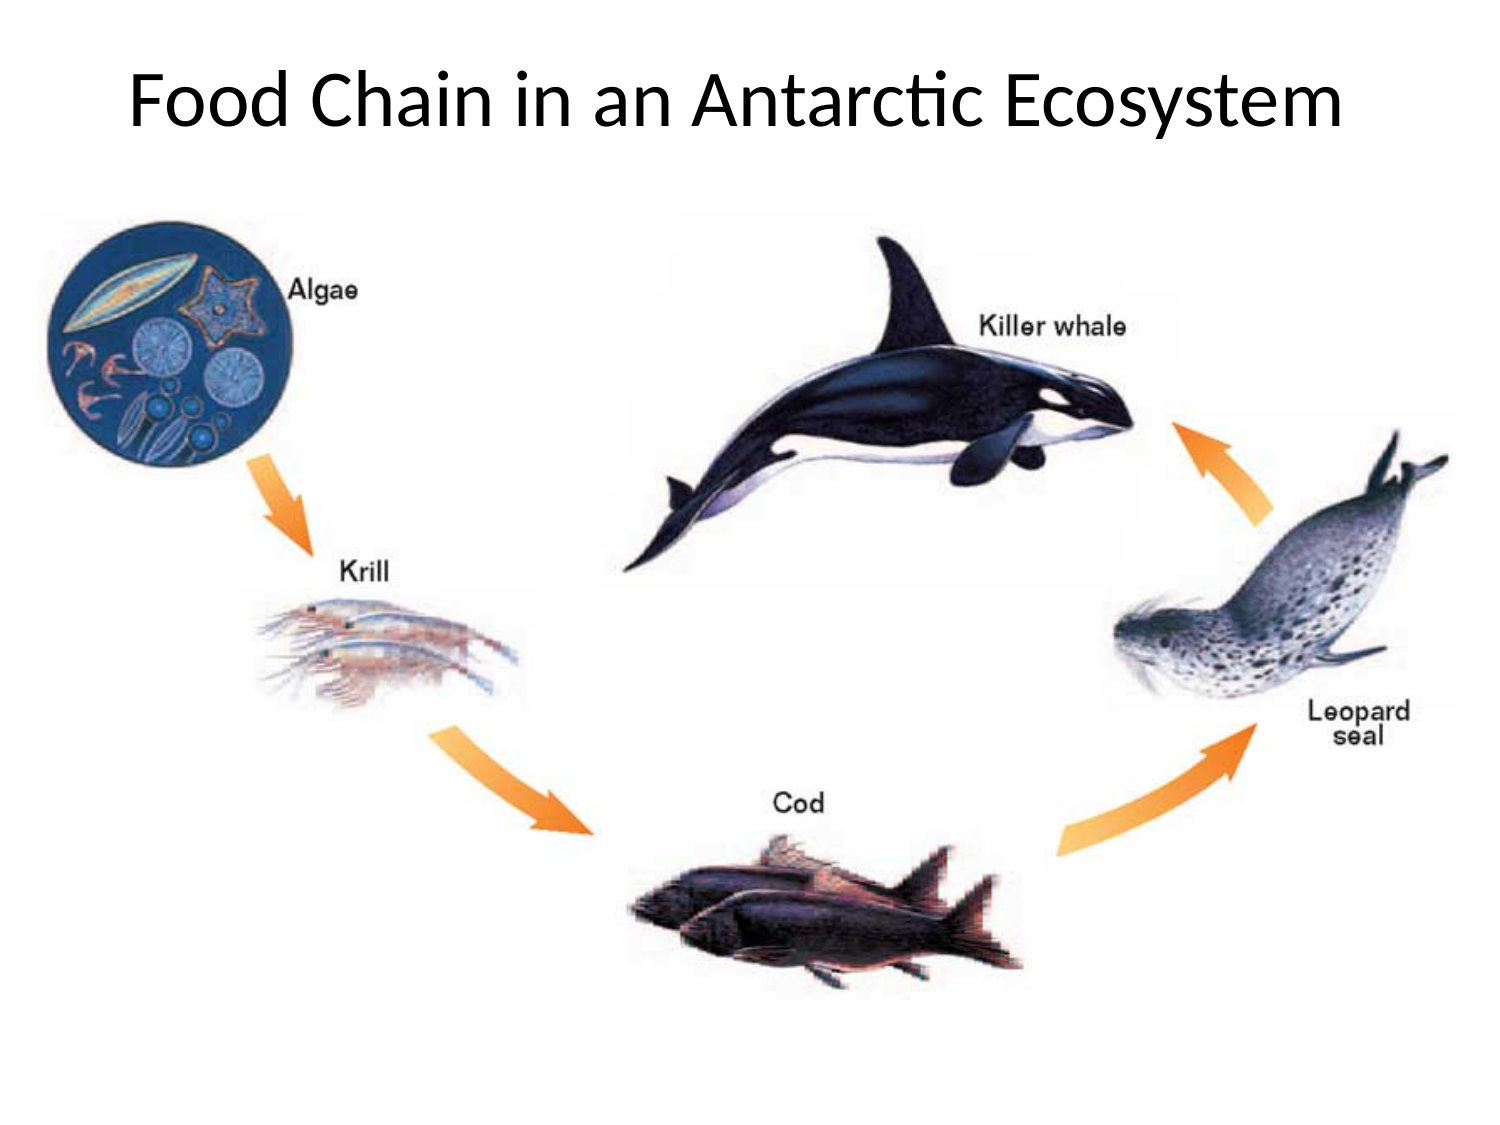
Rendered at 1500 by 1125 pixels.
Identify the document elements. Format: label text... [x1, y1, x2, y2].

title Food Chain in an Antarctic Ecosystem [62, 0, 1413, 188]
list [37, 212, 1457, 1001]
